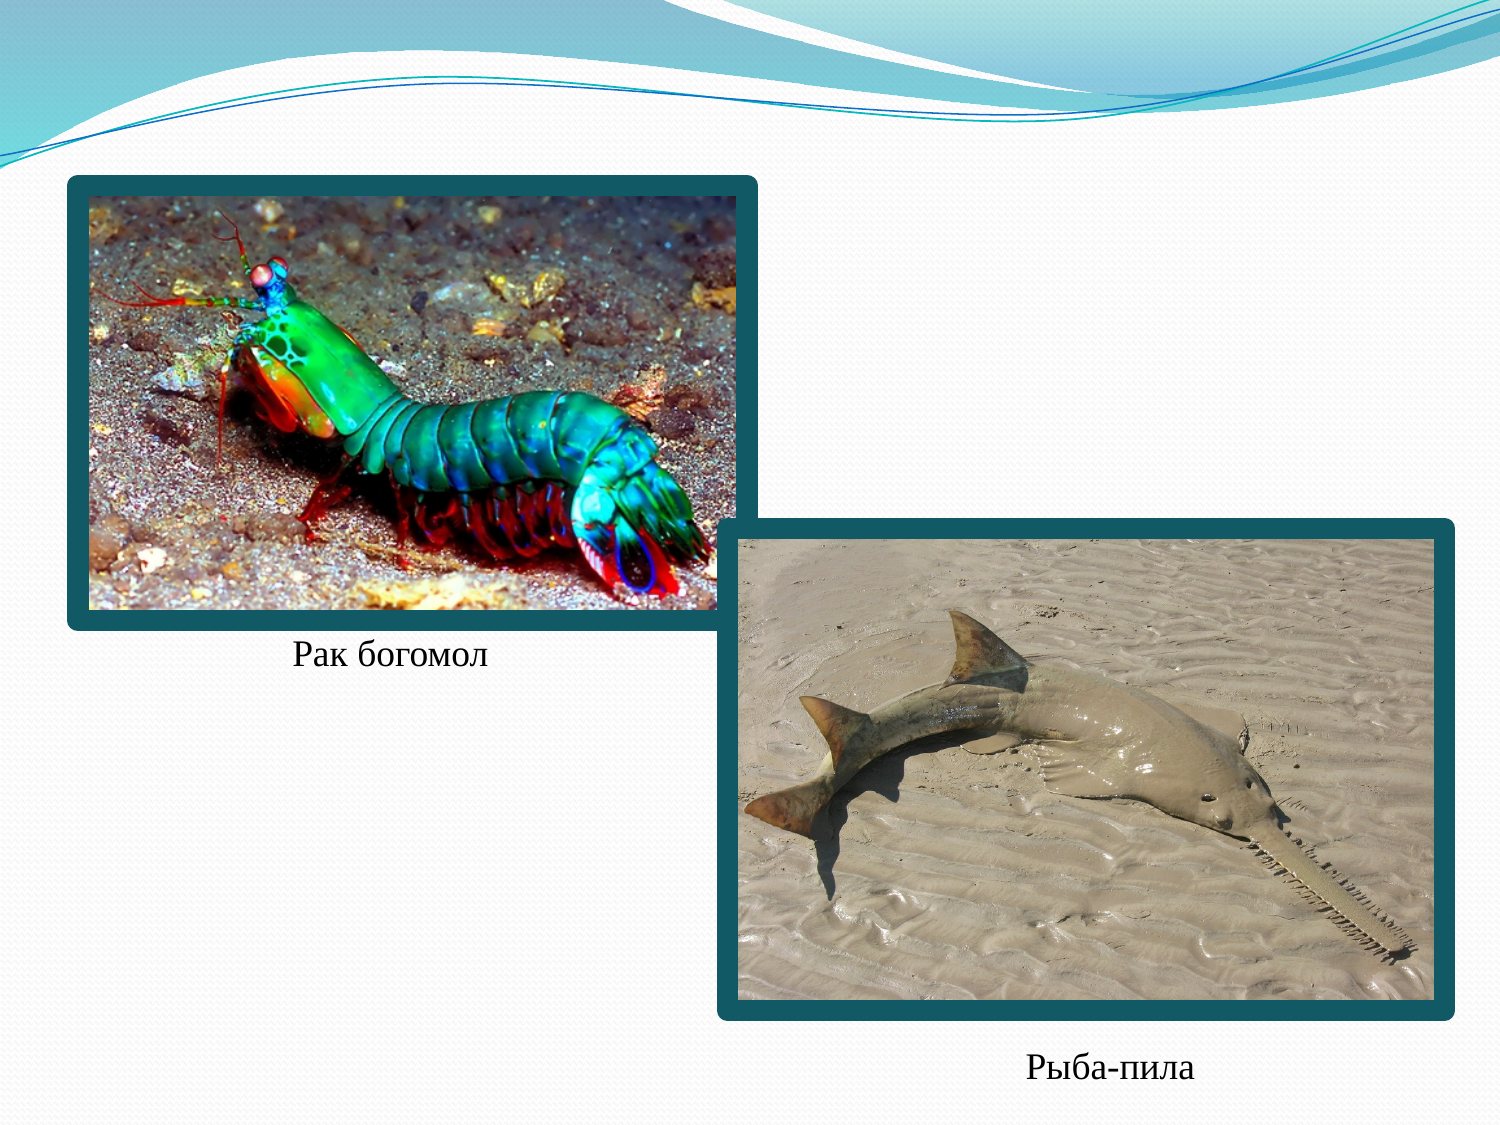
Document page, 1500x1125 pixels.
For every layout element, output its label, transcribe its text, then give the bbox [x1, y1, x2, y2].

picture [88, 196, 1434, 1000]
text_box Рак богомол [277, 623, 644, 682]
text_box Рыба-пила [1010, 1034, 1211, 1095]
